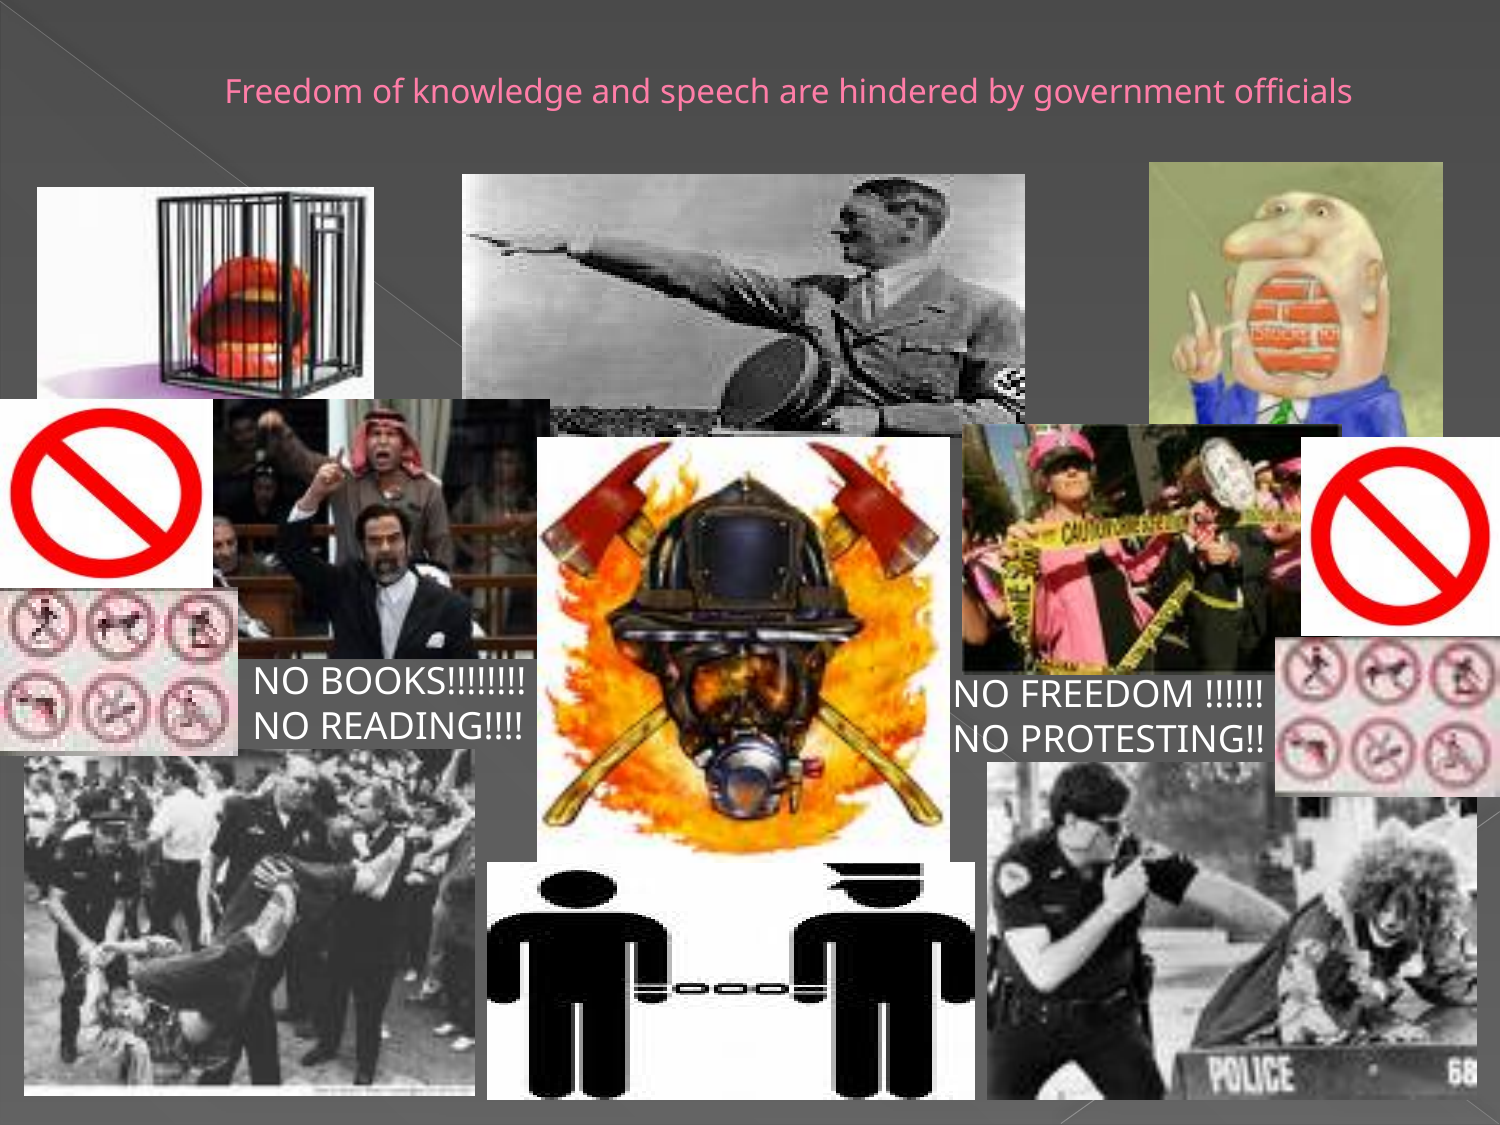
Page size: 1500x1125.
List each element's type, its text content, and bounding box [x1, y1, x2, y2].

picture [0, 162, 1500, 1100]
title Freedom of knowledge and speech are hindered by government officials [37, 43, 1463, 138]
picture [487, 862, 976, 1101]
text_box NO BOOKS!!!!!!!! NO READING!!!! [241, 661, 527, 755]
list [537, 437, 951, 863]
text_box NO FREEDOM !!!!!! NO PROTESTING!! [955, 675, 1265, 768]
